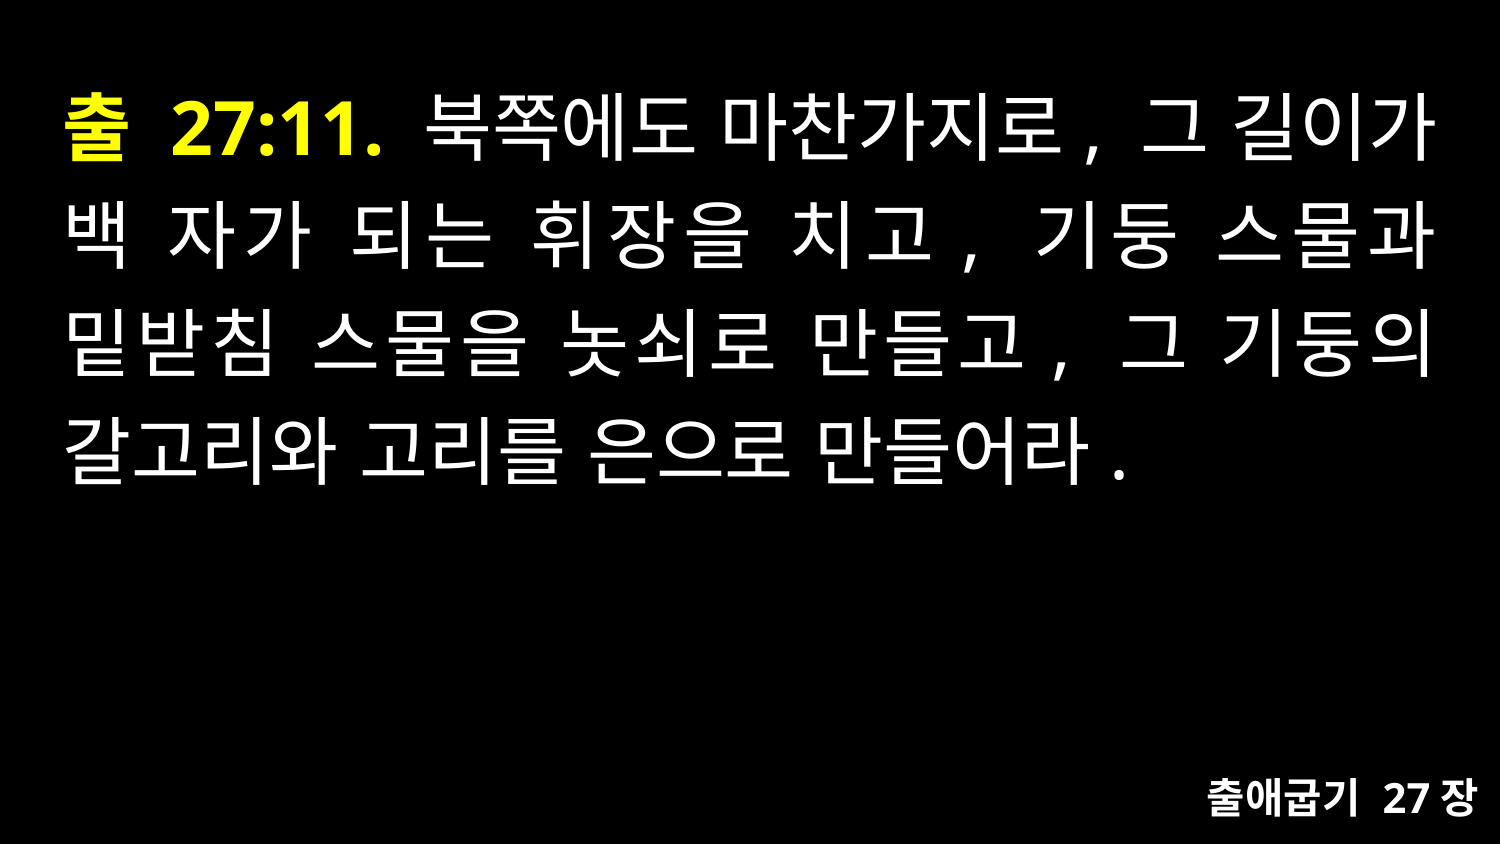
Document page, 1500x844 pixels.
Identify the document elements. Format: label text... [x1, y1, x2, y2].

subtitle 출애굽기 27장 [916, 770, 1500, 844]
title 출 27:11. 북쪽에도 마찬가지로, 그 길이가 백 자가 되는 휘장을 치고, 기둥 스물과 밑받침 스물을 놋쇠로 만들고, 그 기둥의 갈고리와 고리를 은으로 만들어라. [0, 0, 1500, 844]
